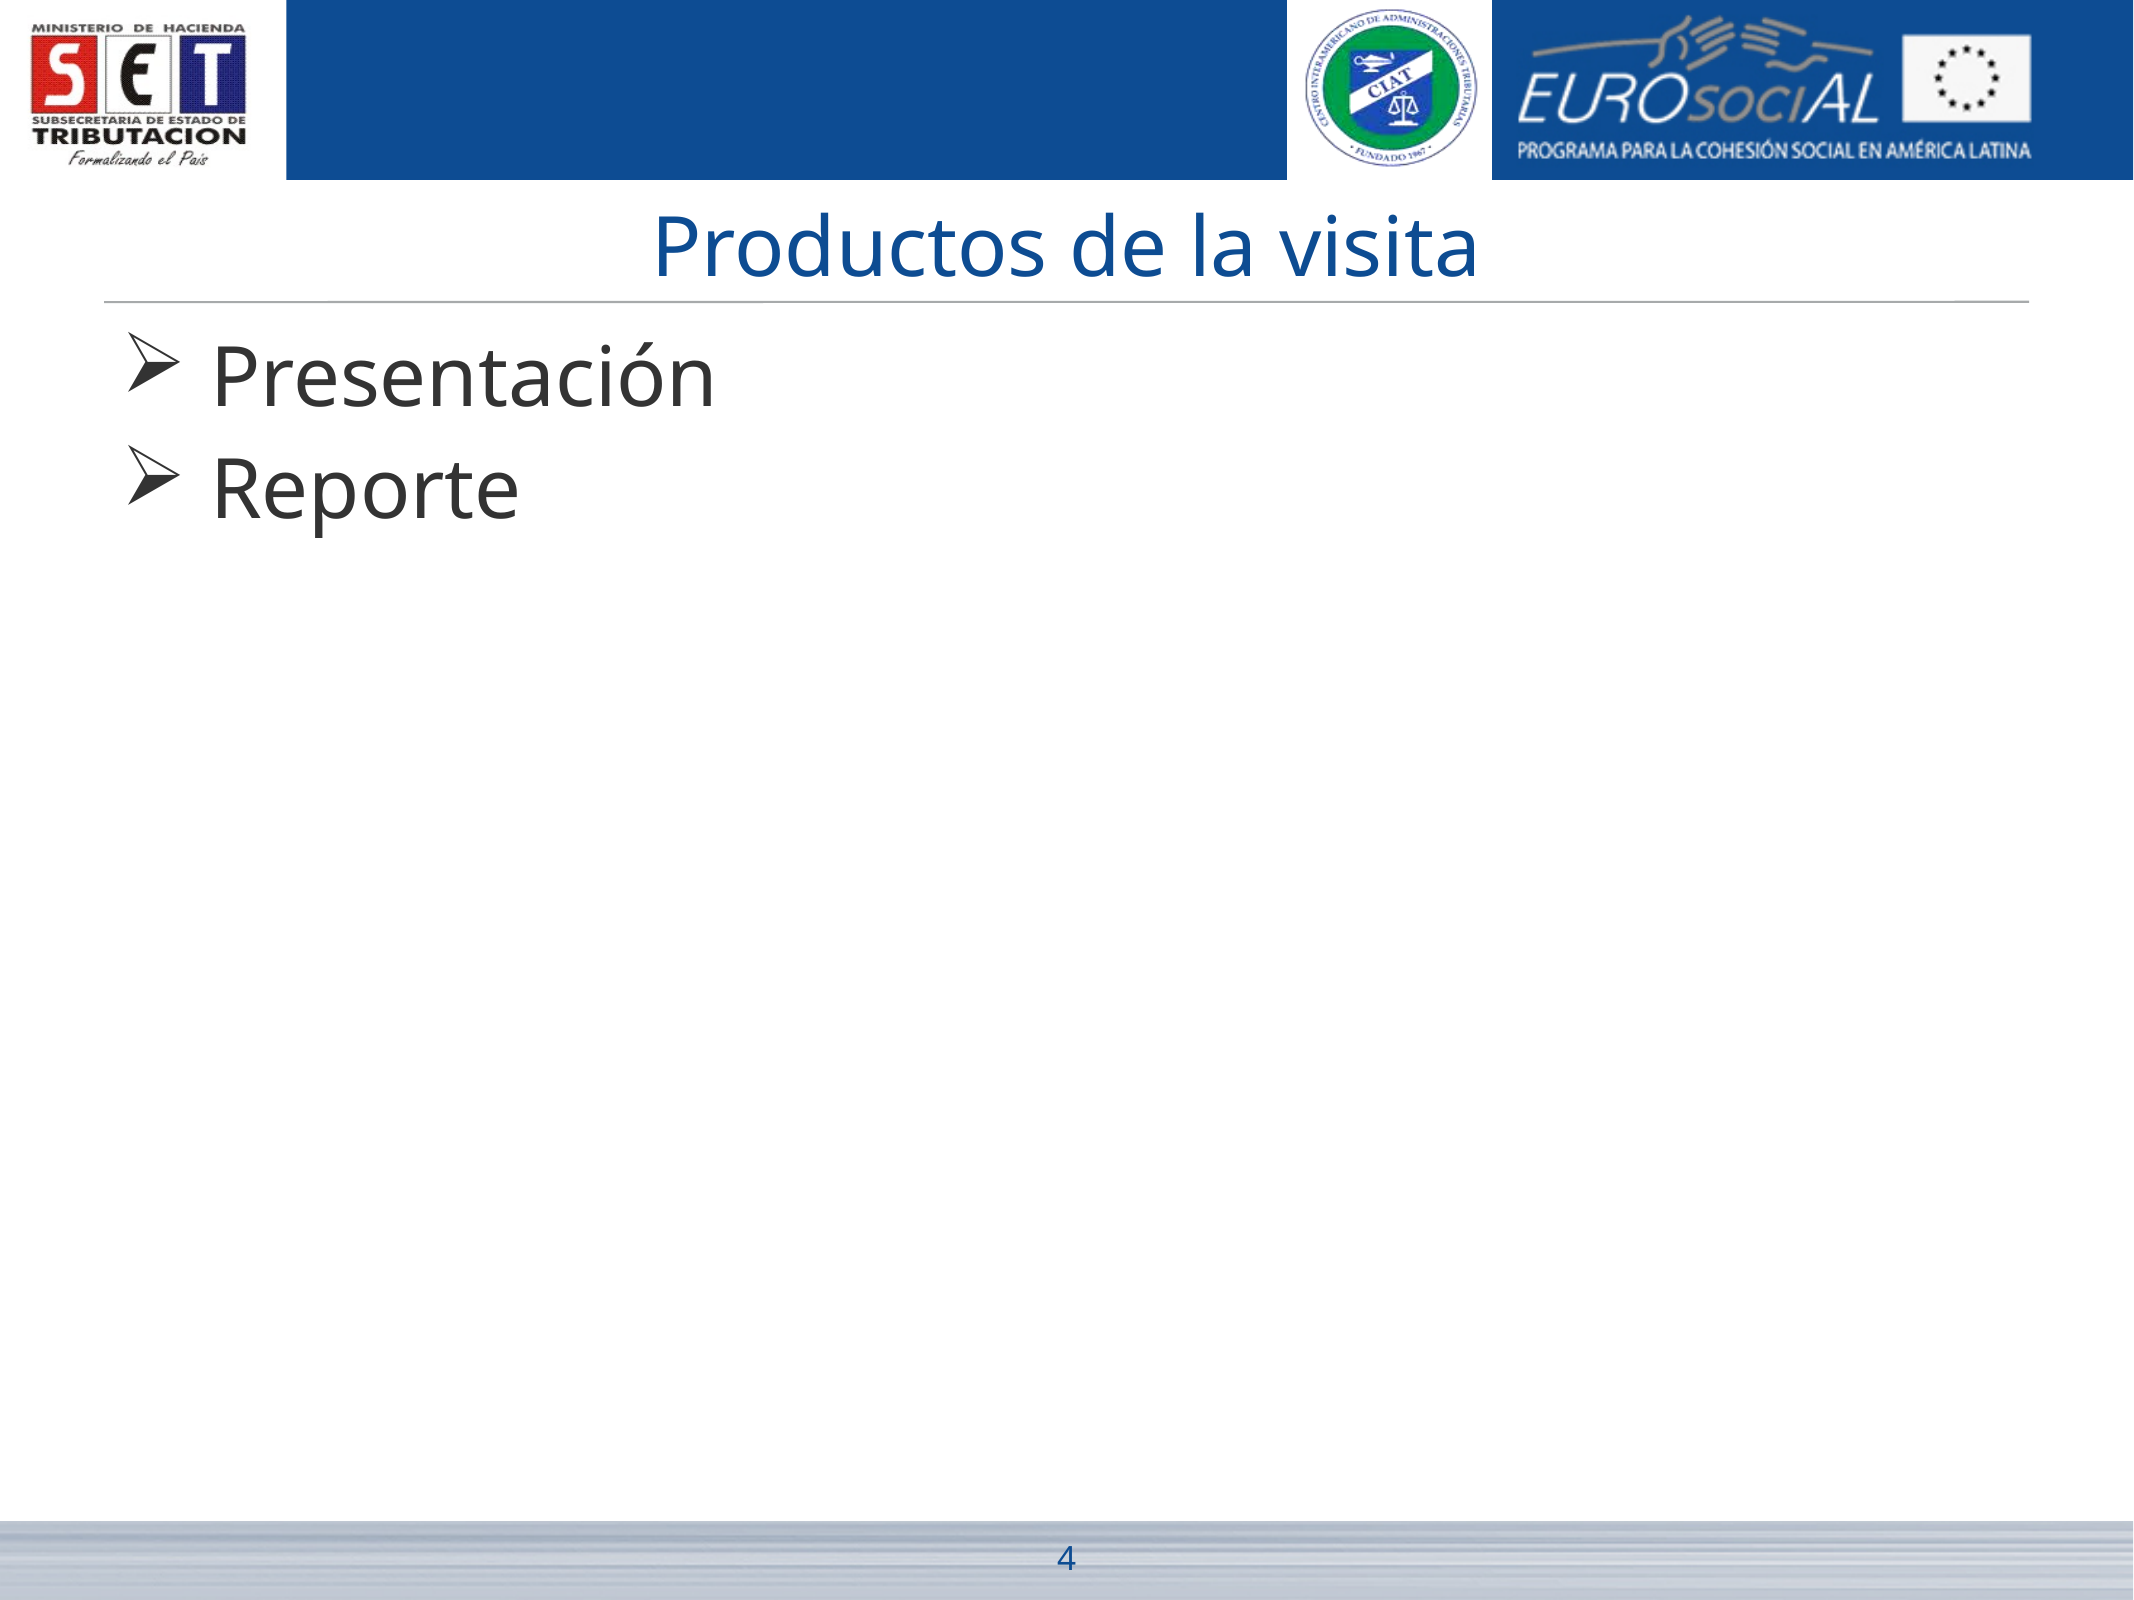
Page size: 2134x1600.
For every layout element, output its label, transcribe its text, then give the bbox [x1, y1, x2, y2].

title Productos de la visita [106, 185, 2027, 295]
picture [0, 0, 1287, 180]
list Presentación Reporte [106, 315, 2027, 1486]
picture [0, 1521, 2134, 1600]
picture [1492, 0, 2134, 180]
slide_number 4 [1040, 1529, 1093, 1587]
